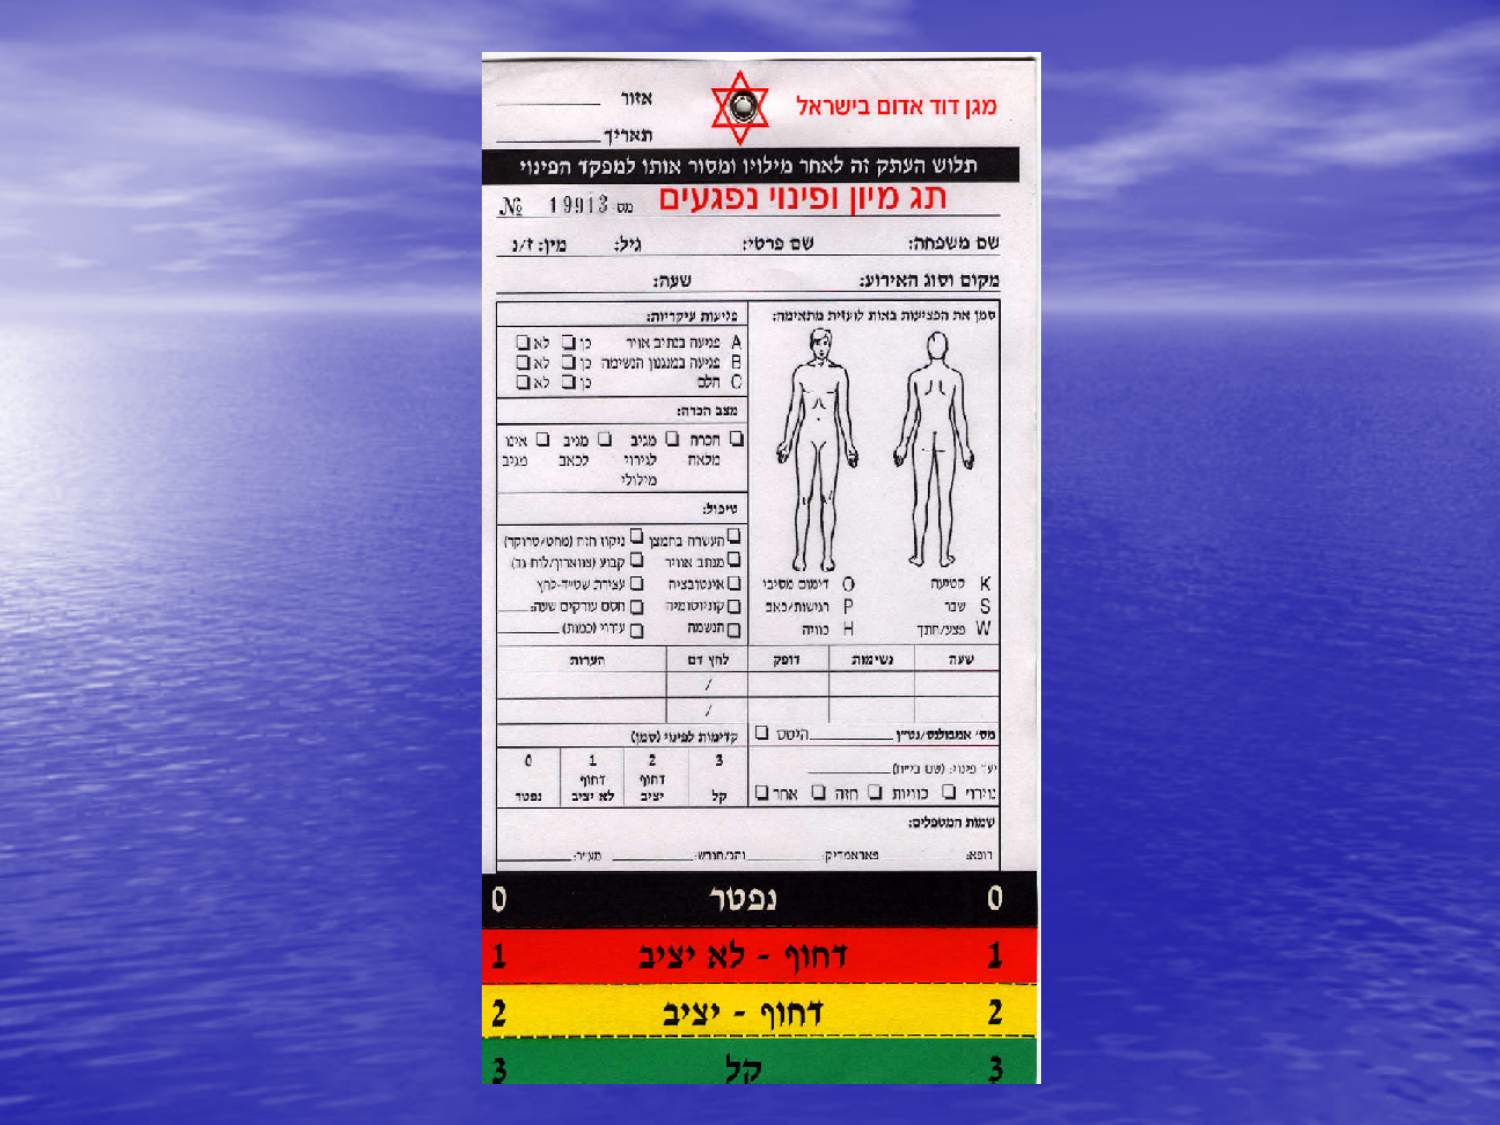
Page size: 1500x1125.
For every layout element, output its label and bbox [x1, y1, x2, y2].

list [481, 51, 1042, 1084]
